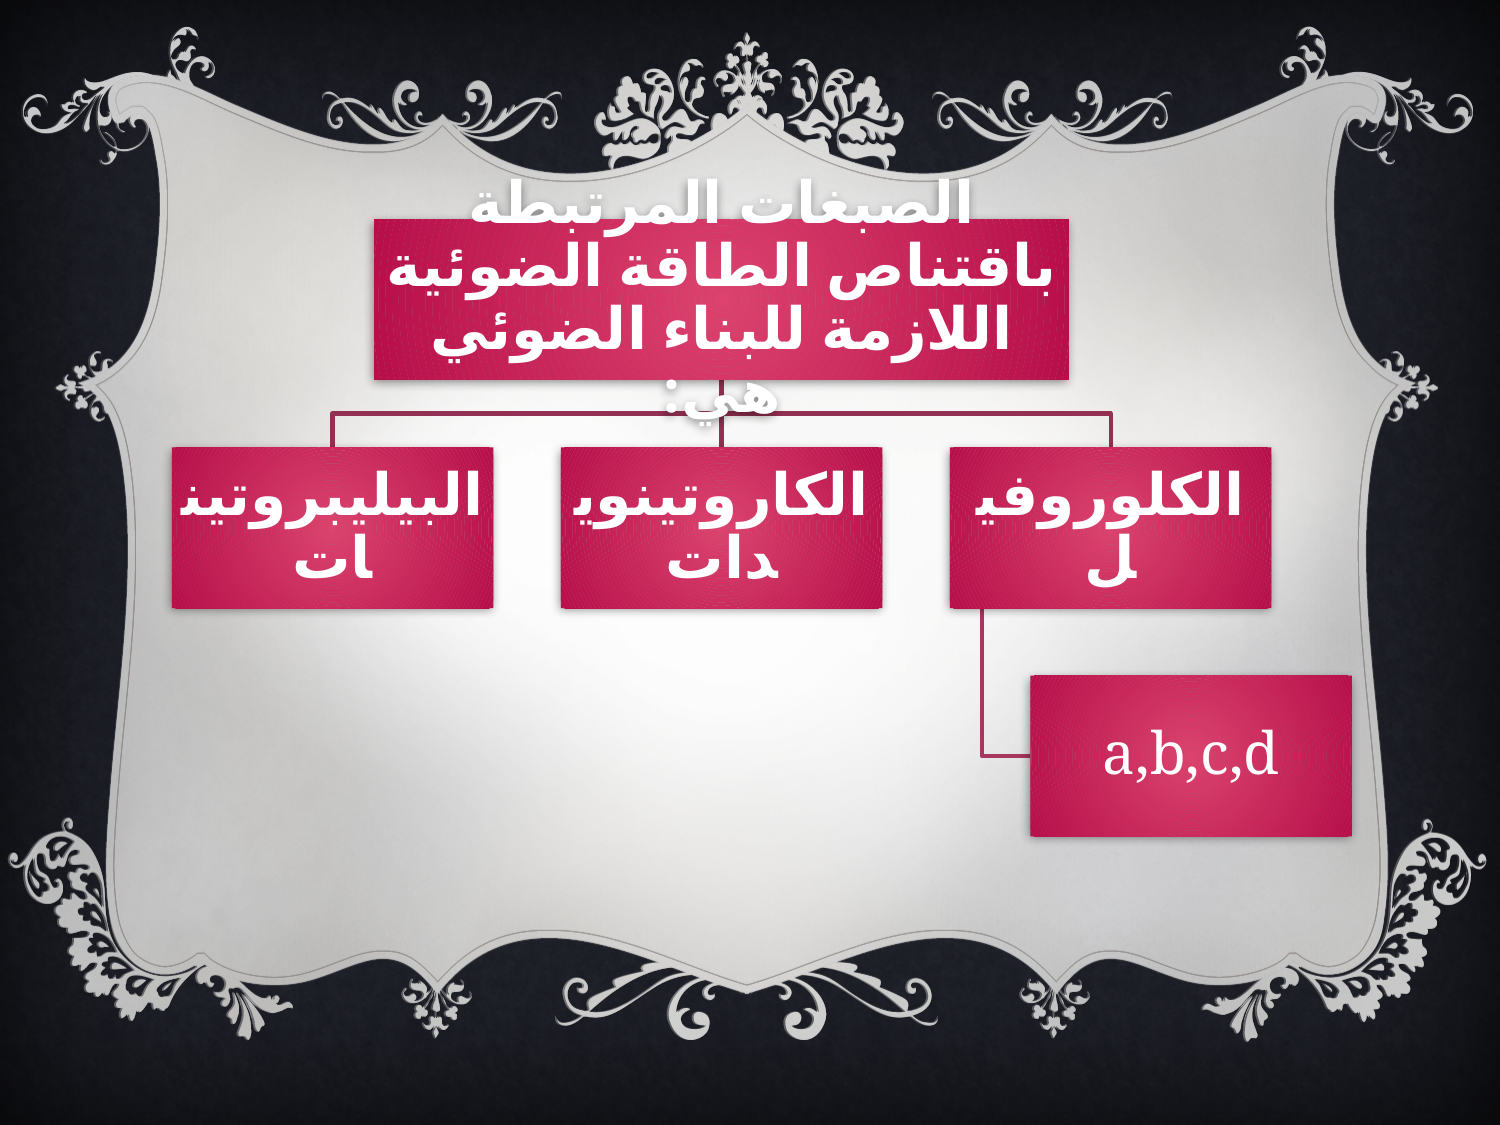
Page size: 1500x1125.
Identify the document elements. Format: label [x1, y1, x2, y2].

picture [0, 0, 1500, 1125]
list [170, 54, 1353, 1002]
